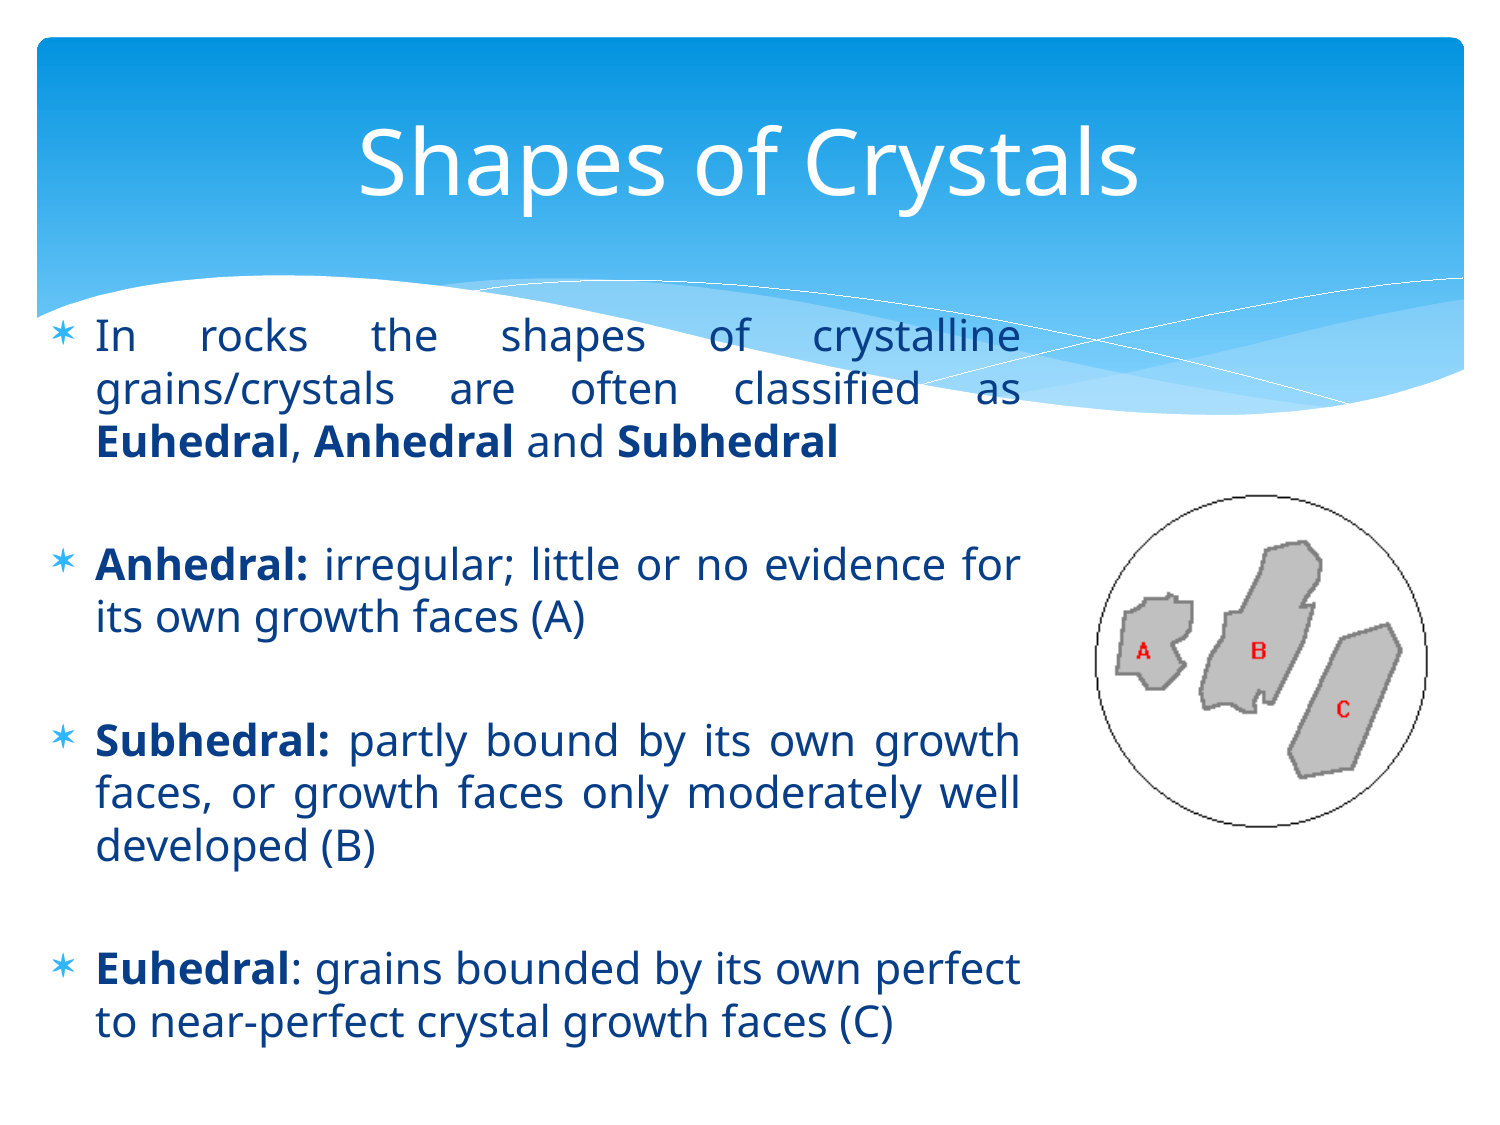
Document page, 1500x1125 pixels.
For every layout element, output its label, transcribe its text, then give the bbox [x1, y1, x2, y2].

picture [1087, 487, 1438, 838]
list In rocks the shapes of crystalline grains/crystals are often classified as Euhedral, Anhedral and Subhedral Anhedral: irregular; little or no evidence for its own growth faces (A) Subhedral: partly bound by its own growth faces, or growth faces only moderately well developed (B) Euhedral: grains bounded by its own perfect to near-perfect crystal growth faces (C) [37, 299, 1038, 1075]
title Shapes of Crystals [75, 55, 1425, 261]
